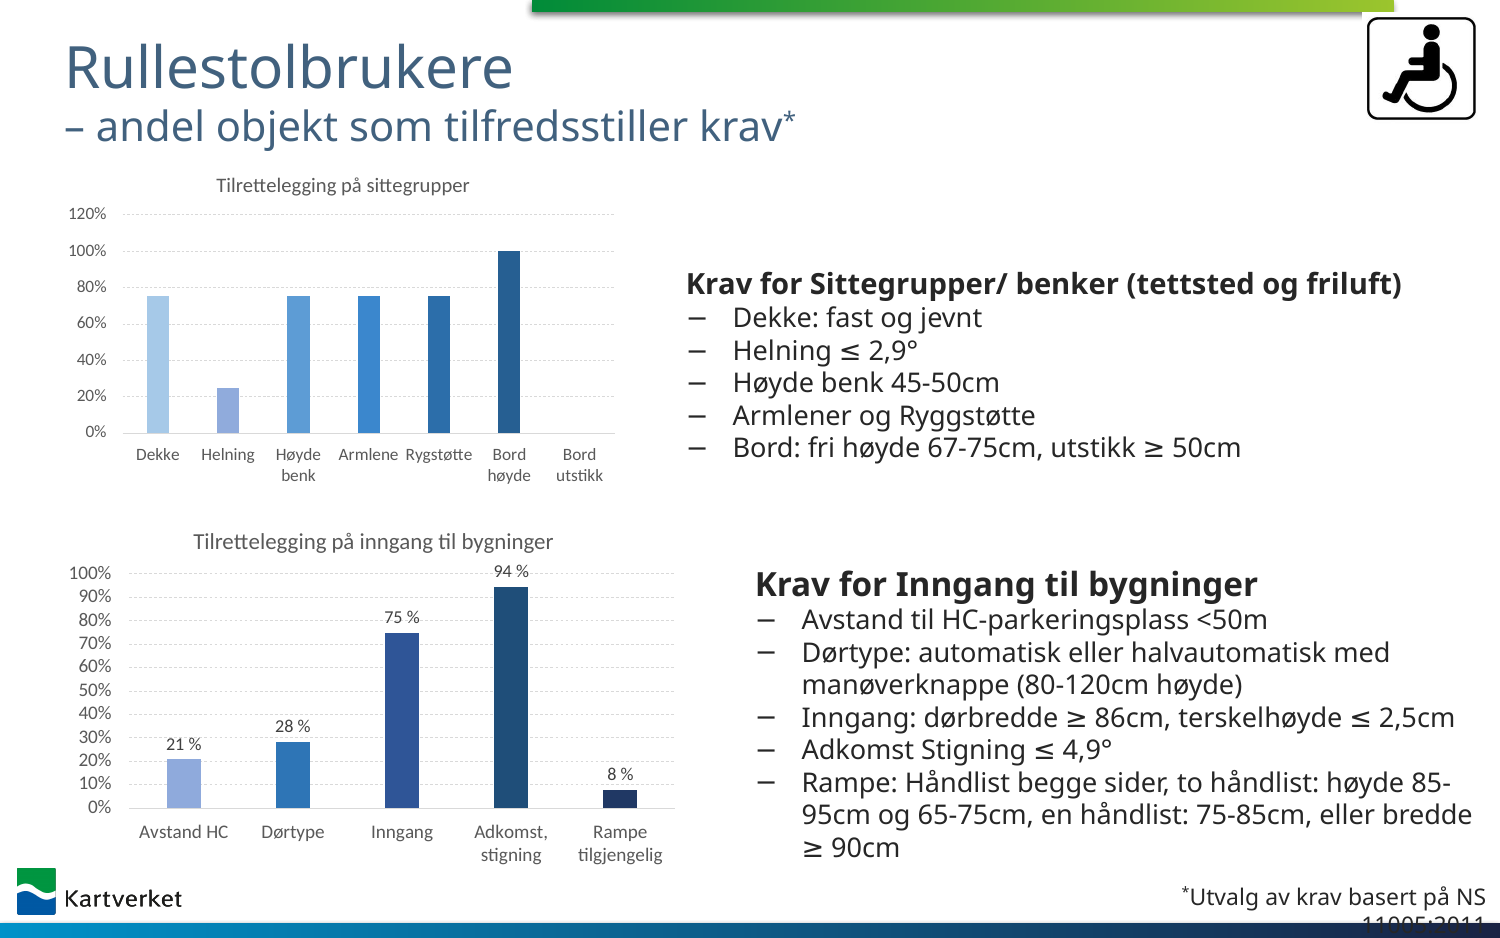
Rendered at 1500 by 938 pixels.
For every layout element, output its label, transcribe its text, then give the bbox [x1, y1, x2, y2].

text_box Krav for Inngang til bygninger Avstand til HC-parkeringsplass <50m Dørtype: automatisk eller halvautomatisk med manøverknappe (80-120cm høyde) Inngang: dørbredde ≥ 86cm, terskelhøyde ≤ 2,5cm Adkomst Stigning ≤ 4,9° Rampe: Håndlist begge sider, to håndlist: høyde 85-95cm og 65-75cm, en håndlist: 75-85cm, eller bredde ≥ 90cm [740, 555, 1491, 870]
text_box Krav for Sittegrupper/ benker (tettsted og friluft) Dekke: fast og jevnt Helning ≤ 2,9° Høyde benk 45-50cm Armlener og Ryggstøtte Bord: fri høyde 67-75cm, utstikk ≥ 50cm [670, 258, 1418, 471]
picture [62, 520, 686, 874]
text_box *Utvalg av krav basert på NS 11005:2011 [1068, 873, 1500, 938]
text_box Rullestolbrukere – andel objekt som tilfredsstiller krav* [49, 25, 1431, 158]
picture [1362, 12, 1481, 126]
picture [62, 166, 625, 492]
